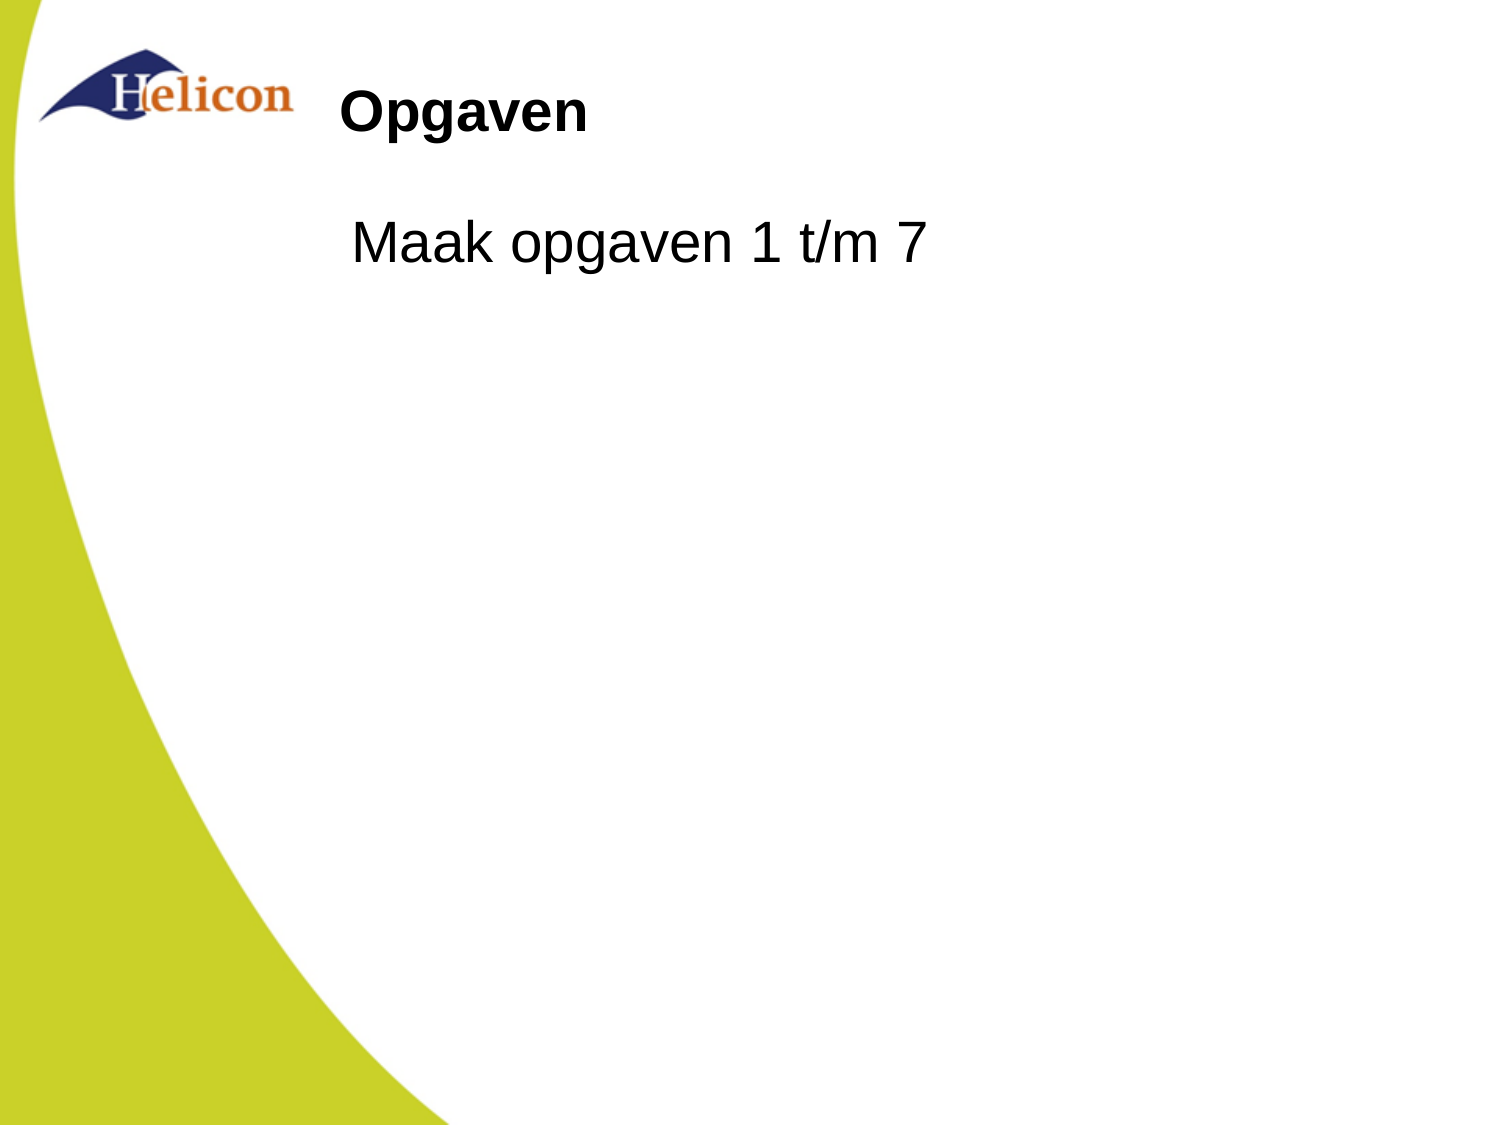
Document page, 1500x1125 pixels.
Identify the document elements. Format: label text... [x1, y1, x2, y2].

picture [0, 0, 1500, 1125]
title Opgaven [324, 54, 1415, 161]
list Maak opgaven 1 t/m 7 [336, 196, 1425, 1005]
